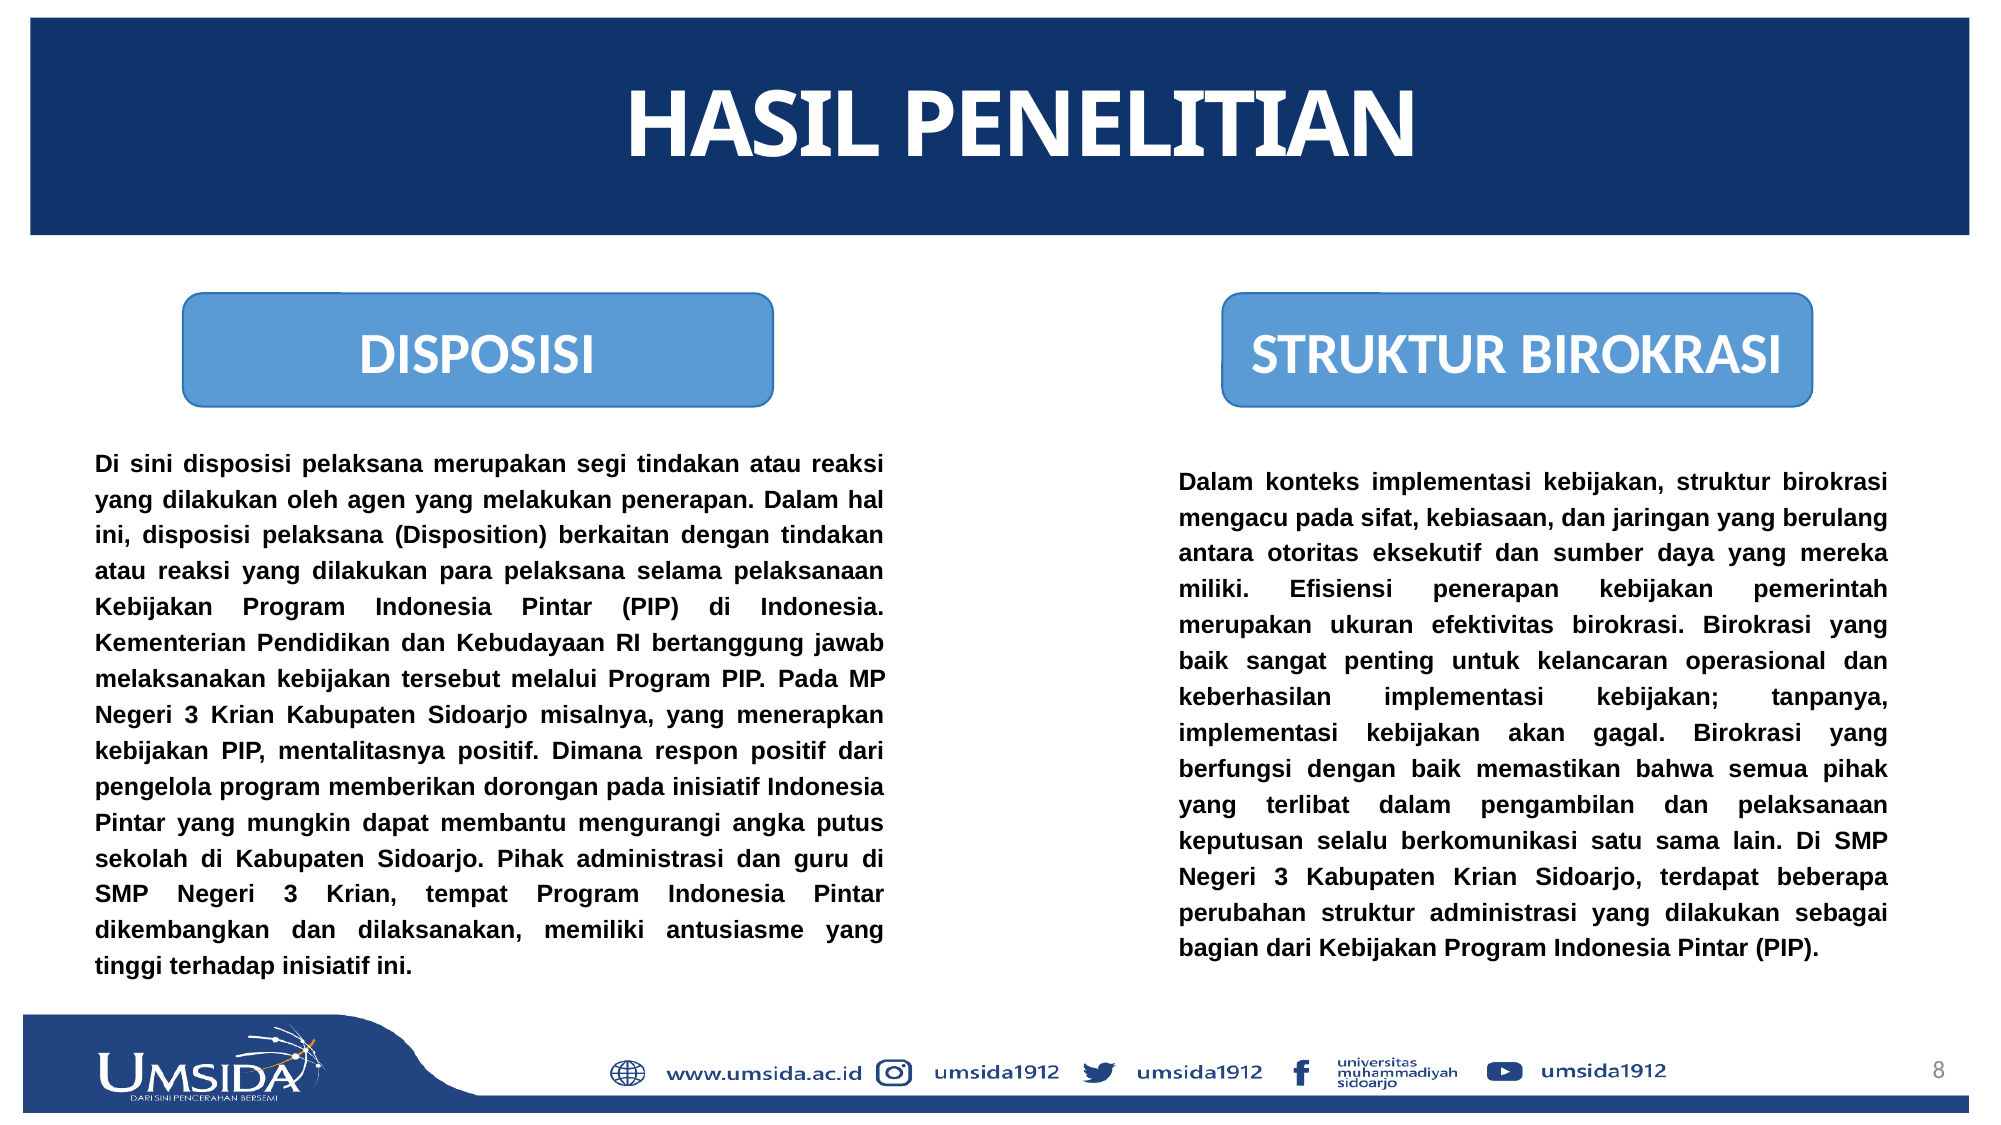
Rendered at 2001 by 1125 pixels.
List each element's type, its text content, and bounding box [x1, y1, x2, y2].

text_box Dalam konteks implementasi kebijakan, struktur birokrasi mengacu pada sifat, kebiasaan, dan jaringan yang berulang antara otoritas eksekutif dan sumber daya yang mereka miliki. Efisiensi penerapan kebijakan pemerintah merupakan ukuran efektivitas birokrasi. Birokrasi yang baik sangat penting untuk kelancaran operasional dan keberhasilan implementasi kebijakan; tanpanya, implementasi kebijakan akan gagal. Birokrasi yang berfungsi dengan baik memastikan bahwa semua pihak yang terlibat dalam pengambilan dan pelaksanaan keputusan selalu berkomunikasi satu sama lain. Di SMP Negeri 3 Kabupaten Krian Sidoarjo, terdapat beberapa perubahan struktur administrasi yang dilakukan sebagai bagian dari Kebijakan Program Indonesia Pintar (PIP). [1158, 426, 1910, 995]
text_box DISPOSISI [181, 292, 775, 408]
text_box Di sini disposisi pelaksana merupakan segi tindakan atau reaksi yang dilakukan oleh agen yang melakukan penerapan. Dalam hal ini, disposisi pelaksana (Disposition) berkaitan dengan tindakan atau reaksi yang dilakukan para pelaksana selama pelaksanaan Kebijakan Program Indonesia Pintar (PIP) di Indonesia. Kementerian Pendidikan dan Kebudayaan RI bertanggung jawab melaksanakan kebijakan tersebut melalui Program PIP. Pada MP Negeri 3 Krian Kabupaten Sidoarjo misalnya, yang menerapkan kebijakan PIP, mentalitasnya positif. Dimana respon positif dari pengelola program memberikan dorongan pada inisiatif Indonesia Pintar yang mungkin dapat membantu mengurangi angka putus sekolah di Kabupaten Sidoarjo. Pihak administrasi dan guru di SMP Negeri 3 Krian, tempat Program Indonesia Pintar dikembangkan dan dilaksanakan, memiliki antusiasme yang tinggi terhadap inisiatif ini. [74, 446, 906, 975]
picture [23, 18, 1969, 1113]
text_box HASIL PENELITIAN [30, 17, 1970, 236]
text_box STRUKTUR BIROKRASI [1221, 292, 1814, 408]
